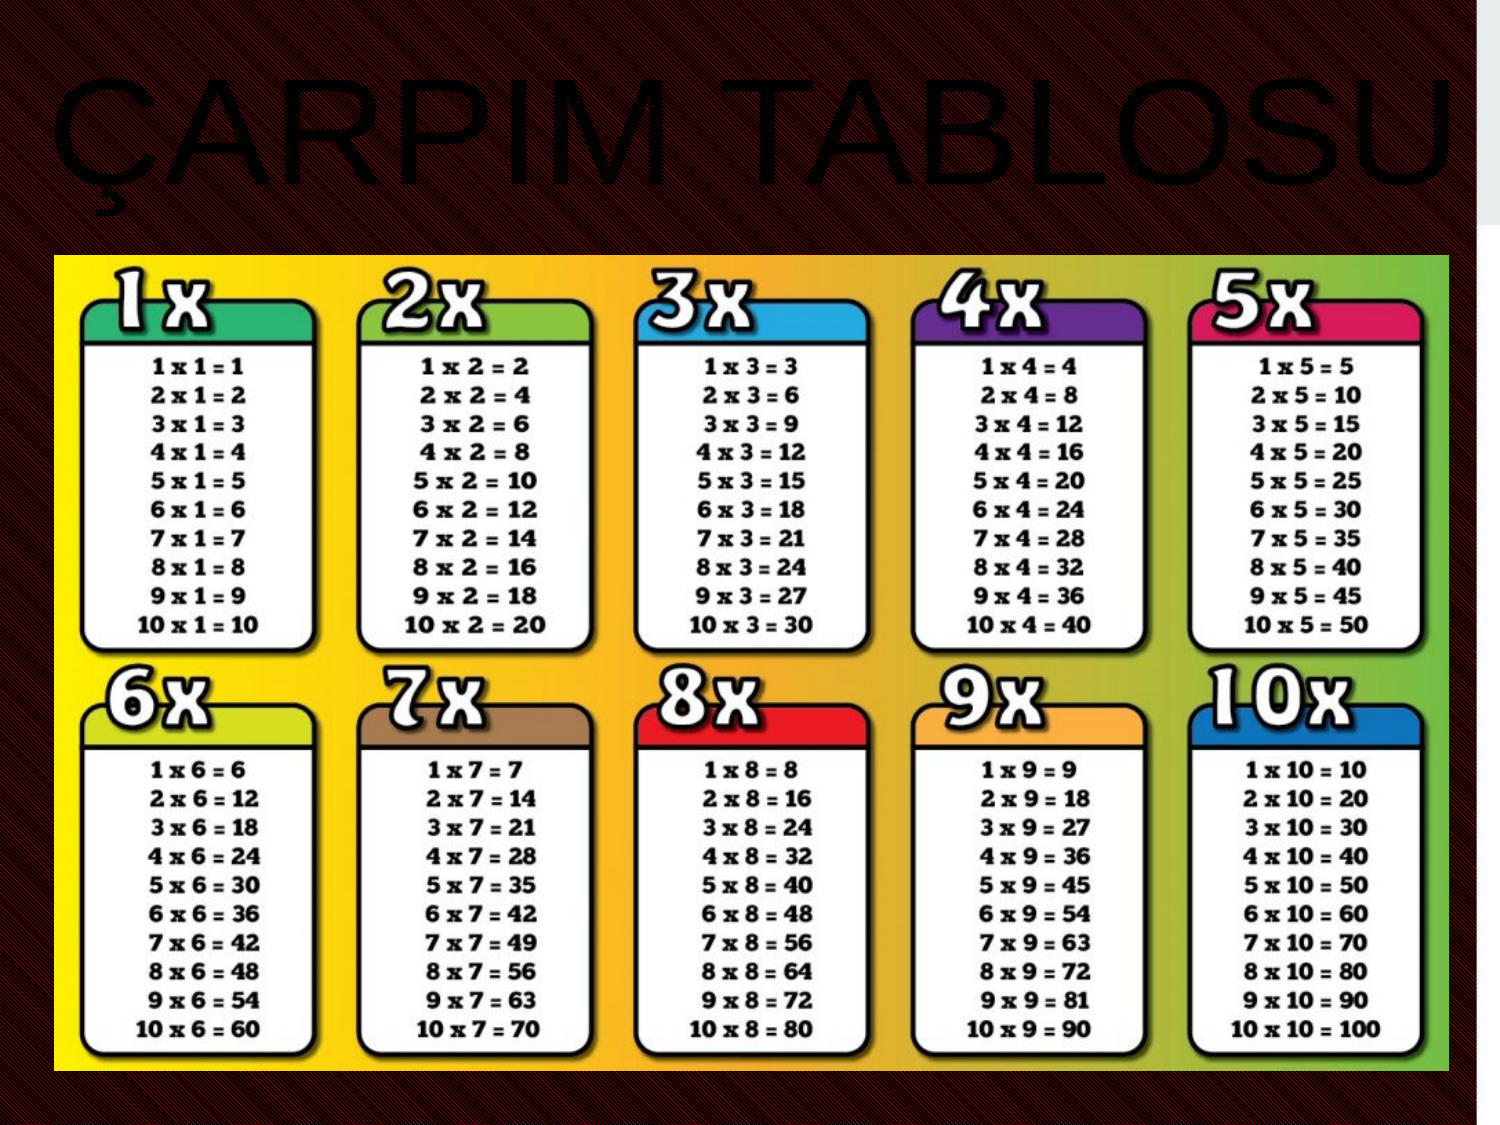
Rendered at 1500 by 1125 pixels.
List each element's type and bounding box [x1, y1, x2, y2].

picture [54, 254, 1450, 1071]
